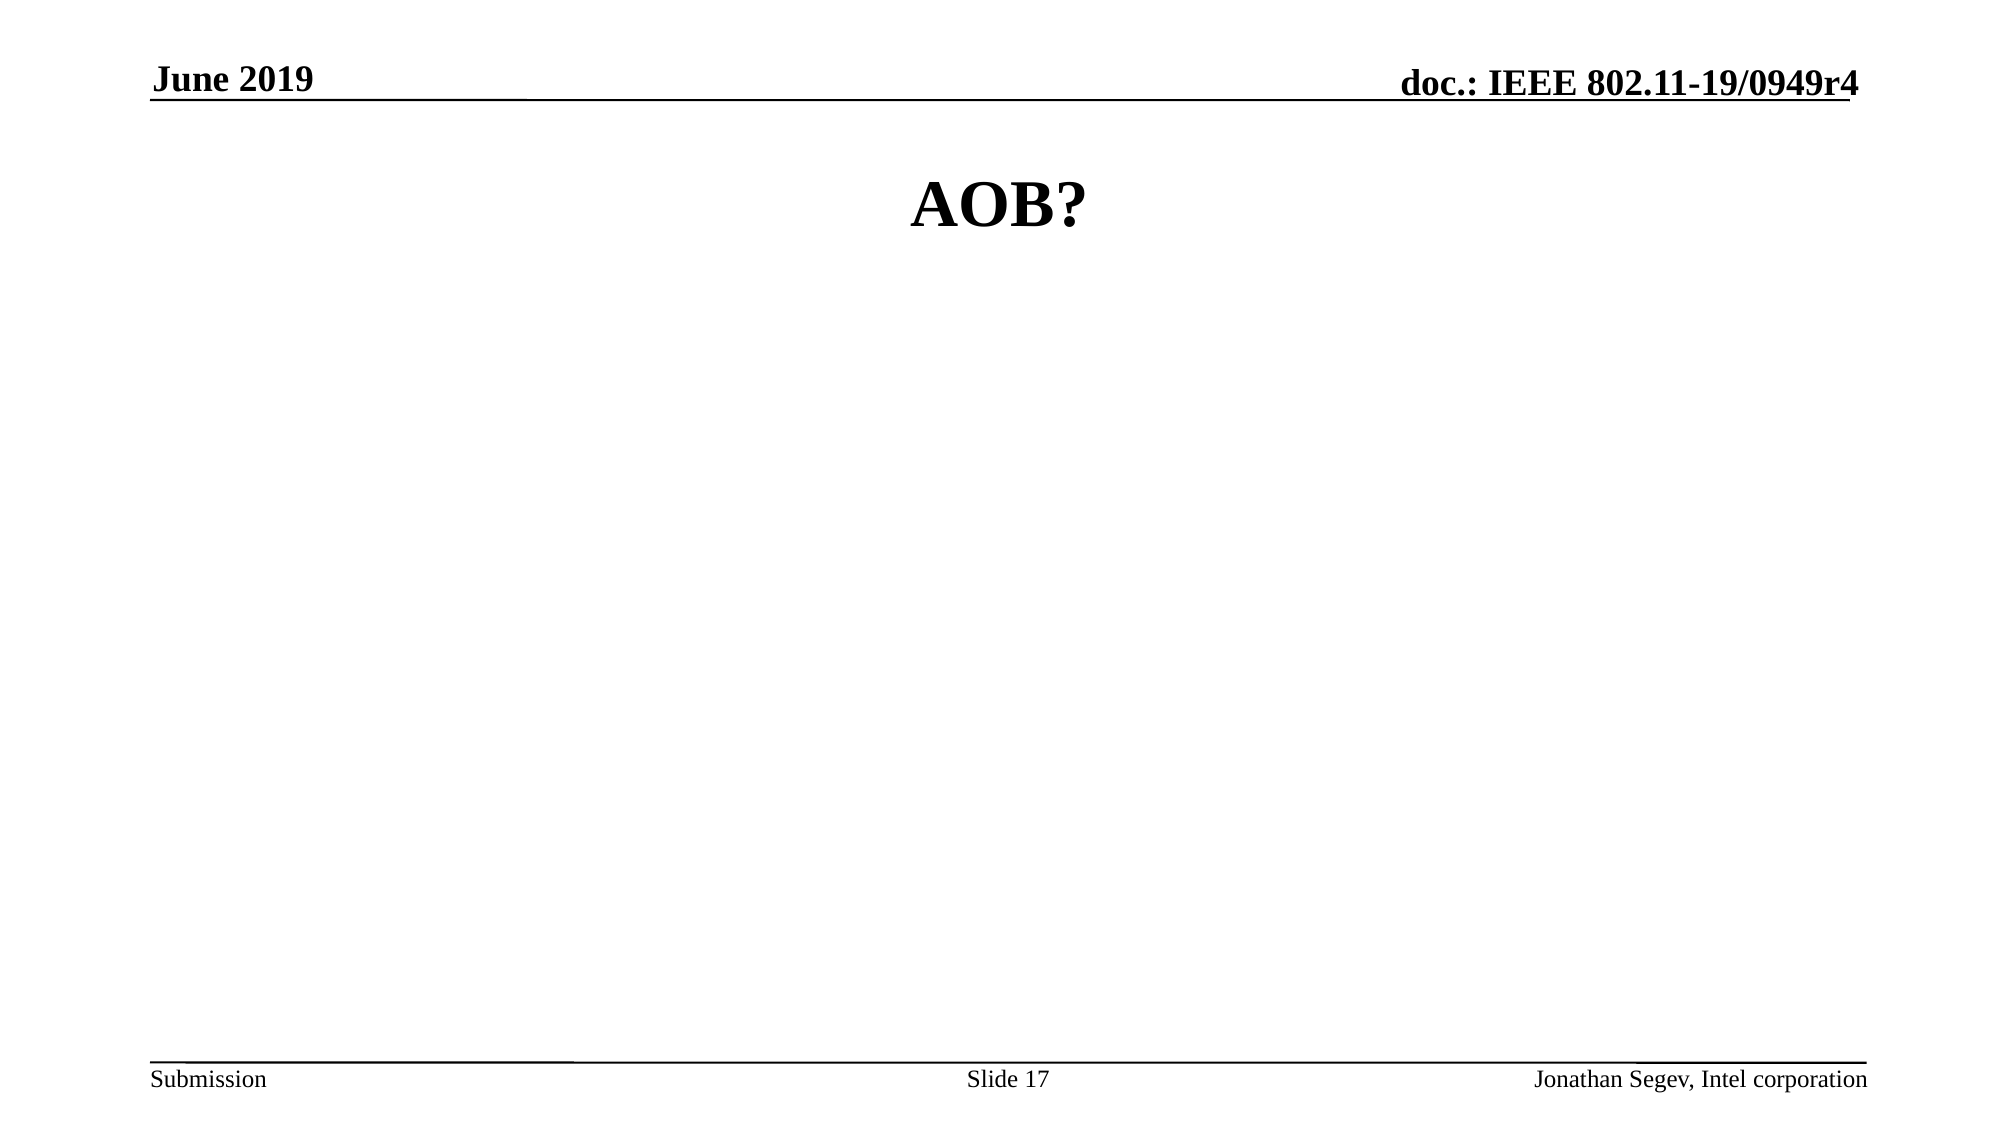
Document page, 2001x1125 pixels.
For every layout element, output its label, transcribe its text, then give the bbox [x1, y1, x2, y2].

slide_number Slide 17 [950, 1061, 1067, 1123]
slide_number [152, 54, 563, 100]
title AOB? [149, 112, 1850, 288]
footer Jonathan Segev, Intel corporation [1171, 1061, 1869, 1093]
